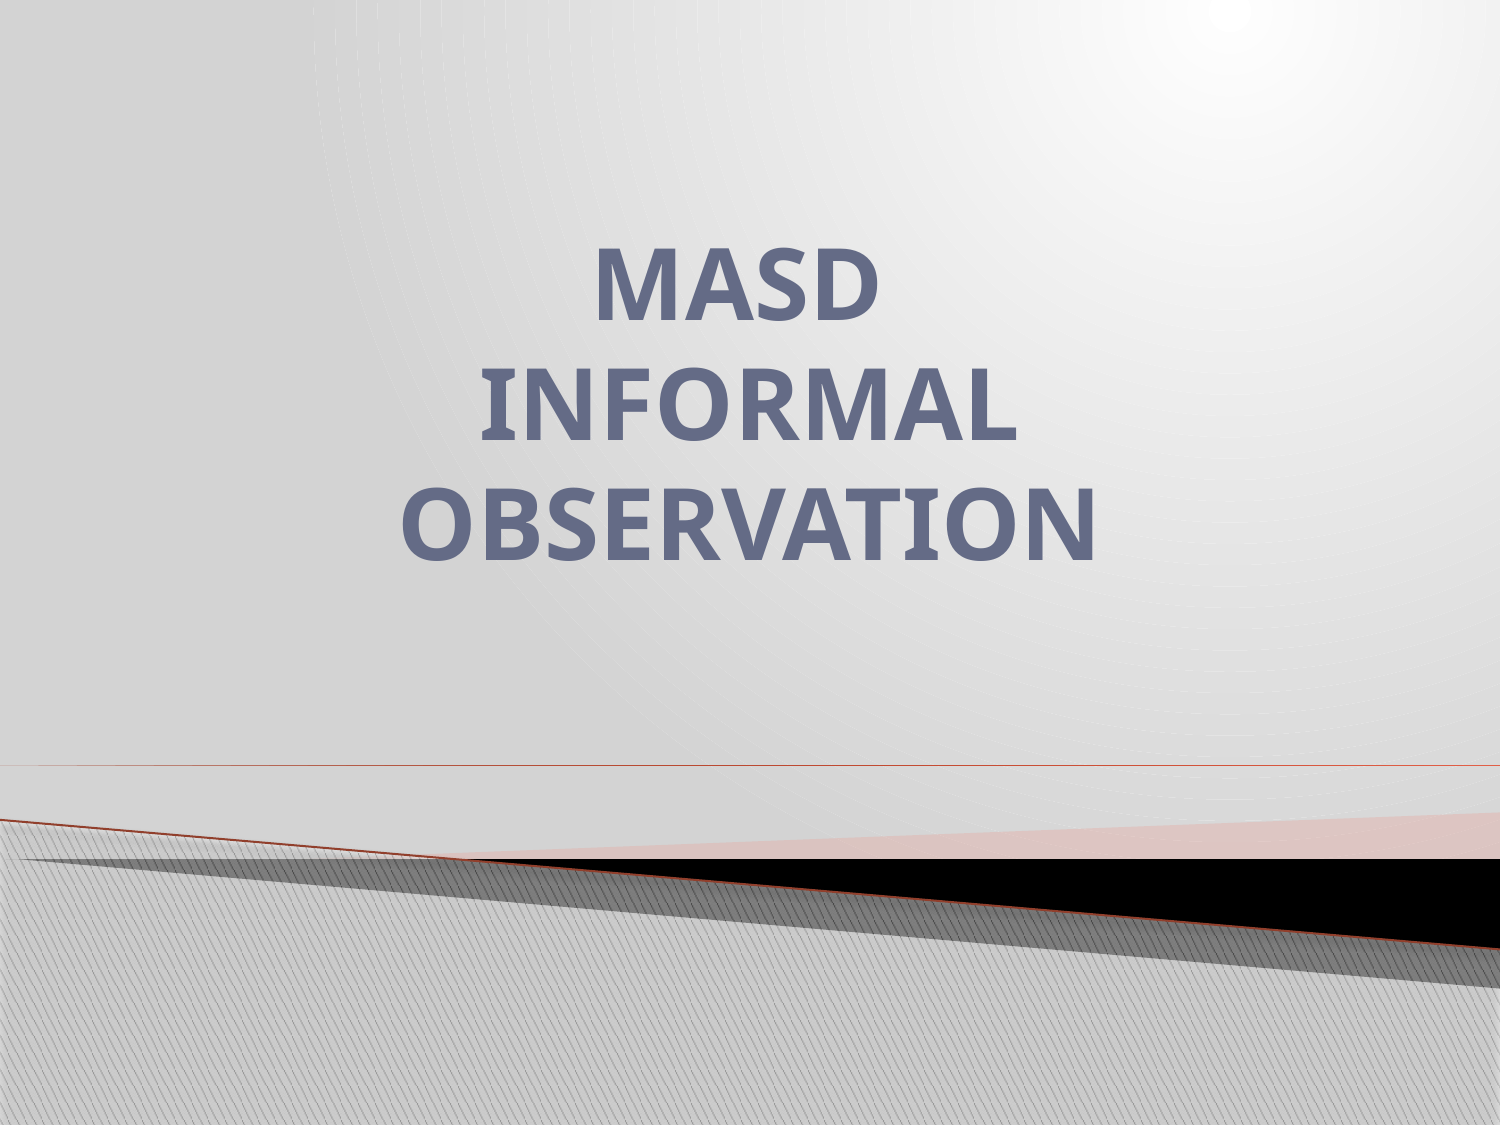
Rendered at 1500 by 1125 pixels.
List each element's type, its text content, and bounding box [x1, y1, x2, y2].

picture [5, 859, 1500, 989]
title MASD INFORMAL OBSERVATION [112, 287, 1388, 588]
